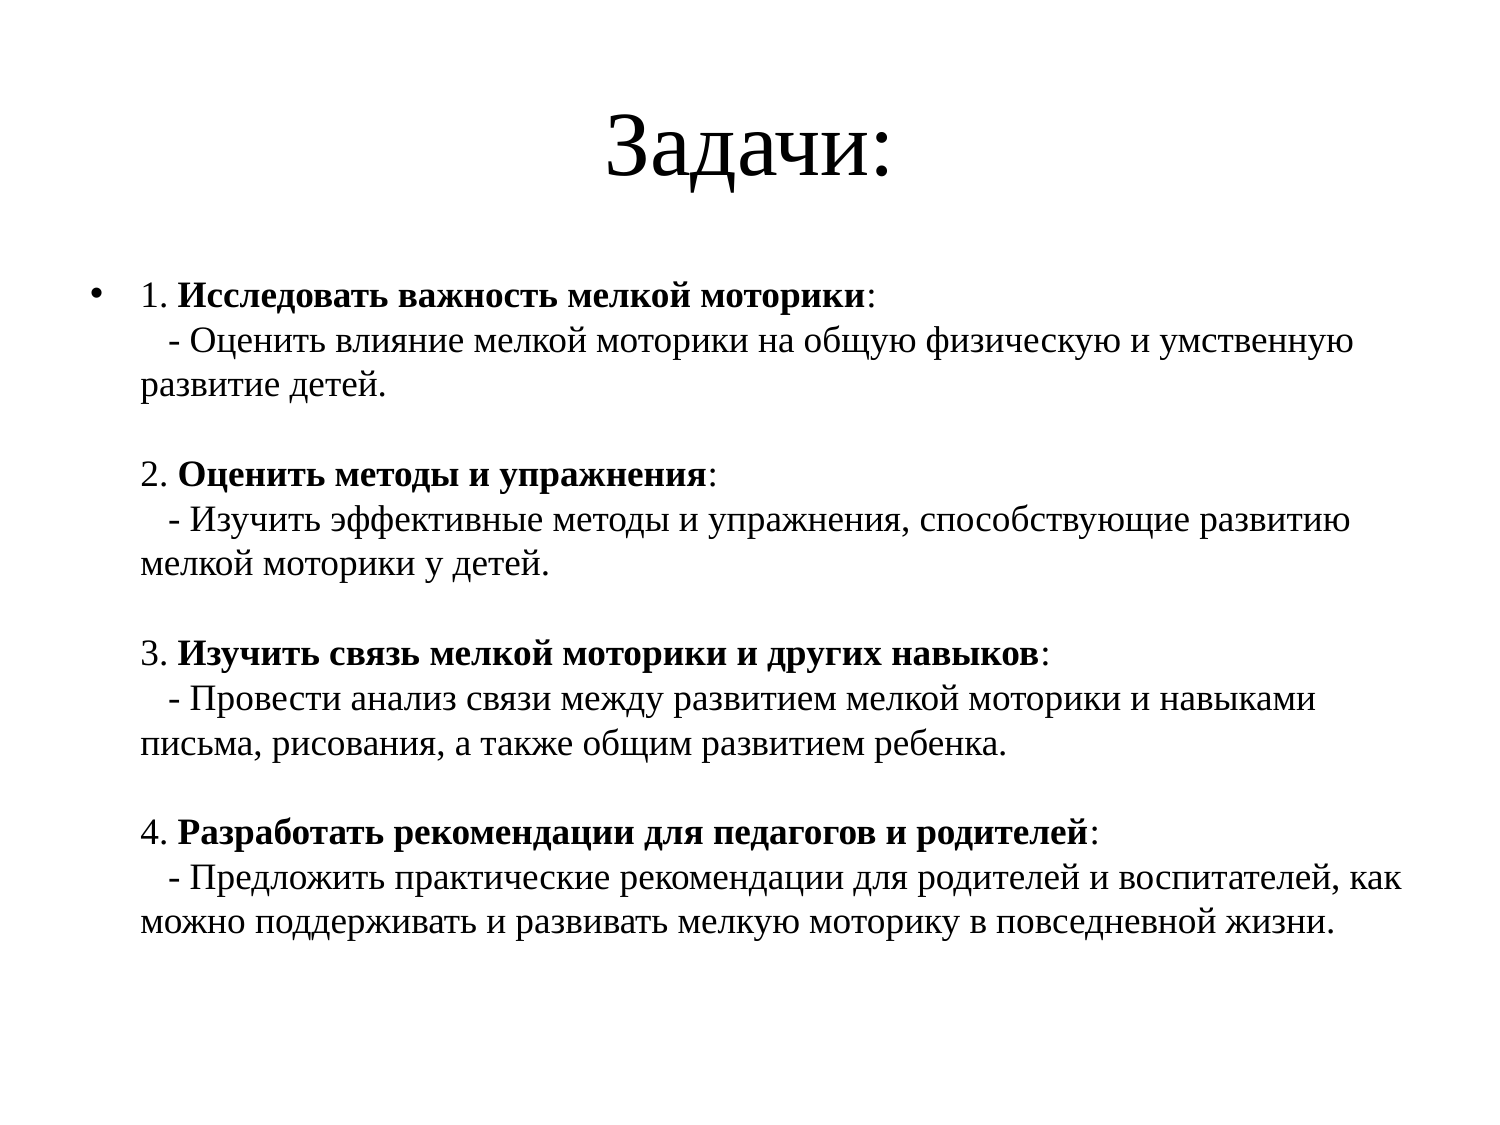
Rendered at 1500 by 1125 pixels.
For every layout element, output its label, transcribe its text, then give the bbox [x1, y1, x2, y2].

title Задачи: [75, 45, 1425, 233]
list 1. Исследовать важность мелкой моторики: - Оценить влияние мелкой моторики на общую физическую и умственную развитие детей. 2. Оценить методы и упражнения: - Изучить эффективные методы и упражнения, способствующие развитию мелкой моторики у детей. 3. Изучить связь мелкой моторики и других навыков: - Провести анализ связи между развитием мелкой моторики и навыками письма, рисования, а также общим развитием ребенка. 4. Разработать рекомендации для педагогов и родителей: - Предложить практические рекомендации для родителей и воспитателей, как можно поддерживать и развивать мелкую моторику в повседневной жизни. [75, 262, 1425, 1005]
